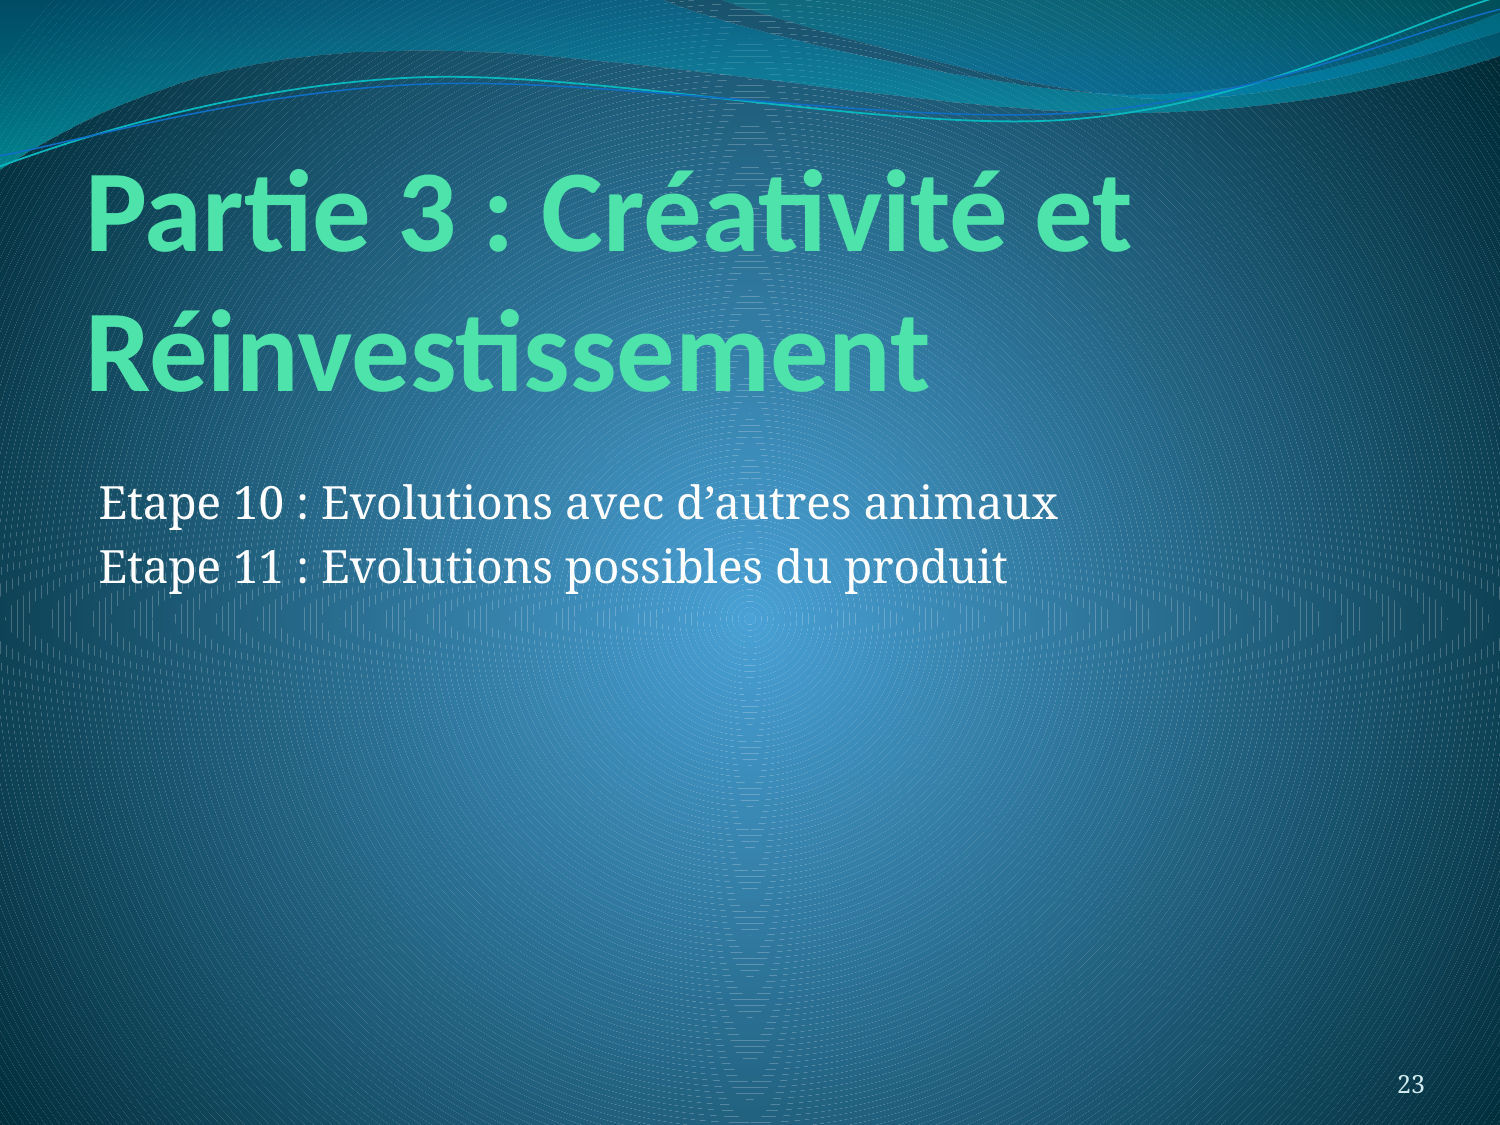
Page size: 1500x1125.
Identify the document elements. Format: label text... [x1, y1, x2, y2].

slide_number 23 [1299, 1042, 1425, 1103]
list Etape 10 : Evolutions avec d’autres animaux Etape 11 : Evolutions possibles du produit [91, 466, 1367, 773]
title Partie 3 : Créativité et Réinvestissement [85, 191, 1361, 415]
